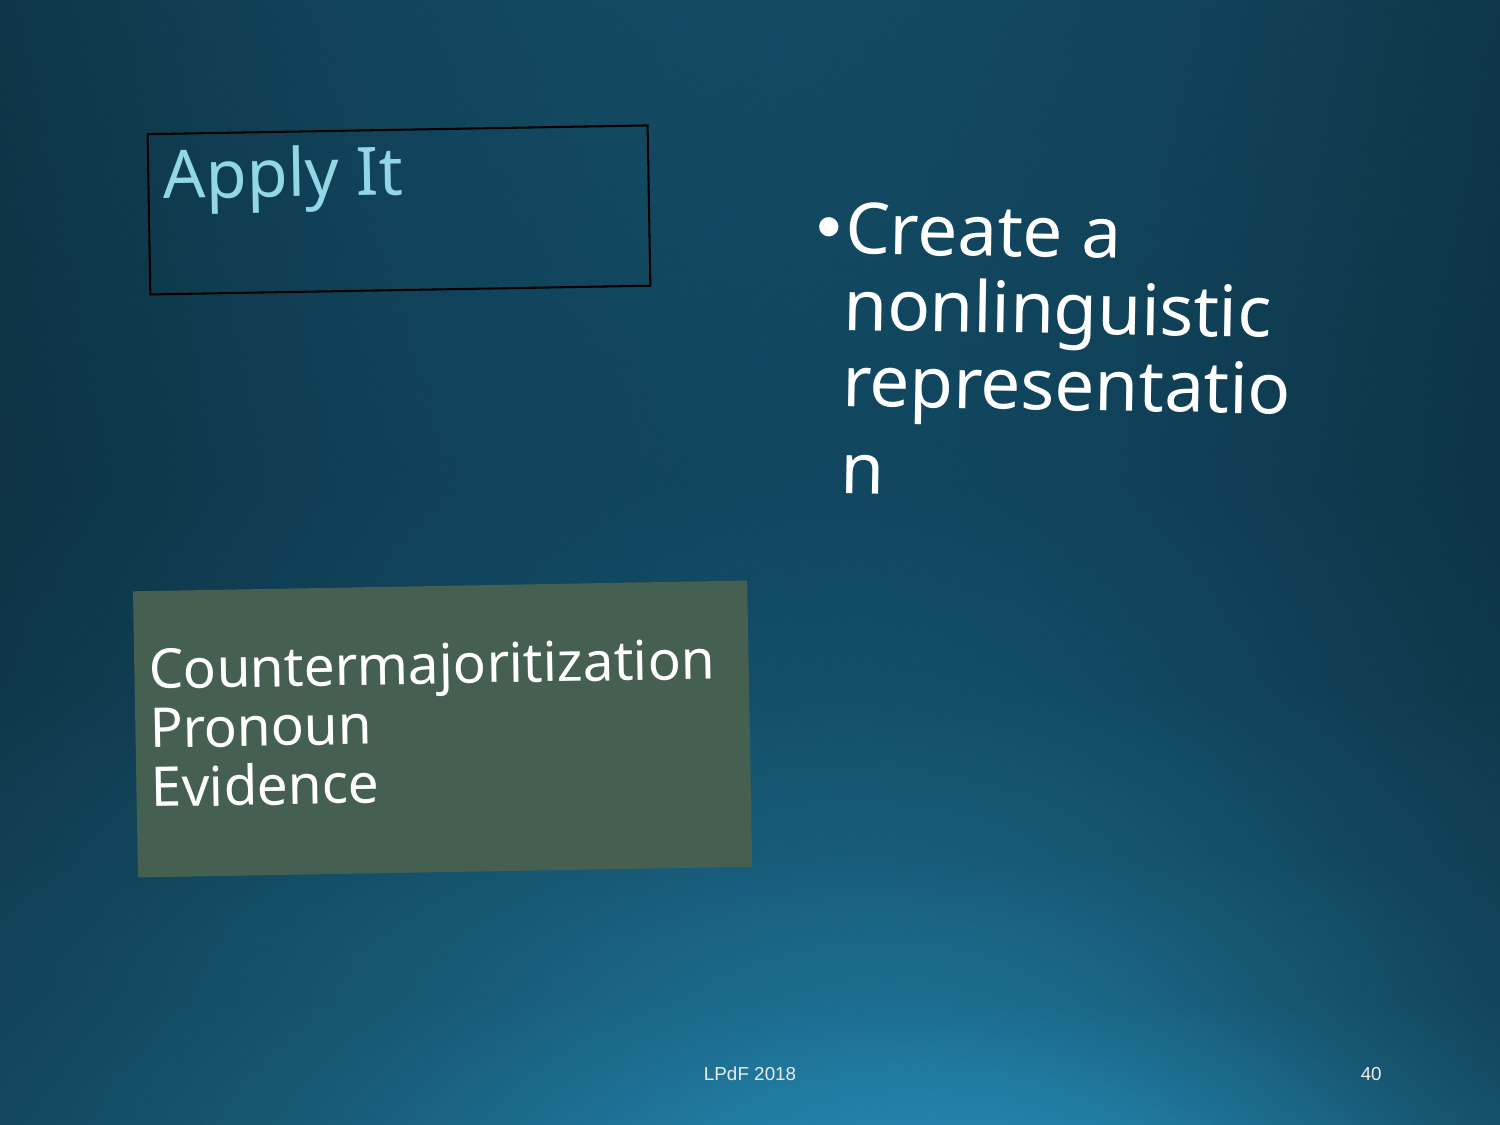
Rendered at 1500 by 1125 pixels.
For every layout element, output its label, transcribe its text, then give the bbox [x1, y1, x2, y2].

list Create a nonlinguistic representation [789, 184, 1336, 953]
picture [0, 0, 1500, 1125]
slide_number 40 [1059, 1042, 1397, 1103]
title Countermajoritization Pronoun Evidence [132, 580, 753, 878]
list Apply It [146, 124, 652, 296]
footer LPdF 2018 [496, 1042, 1004, 1103]
